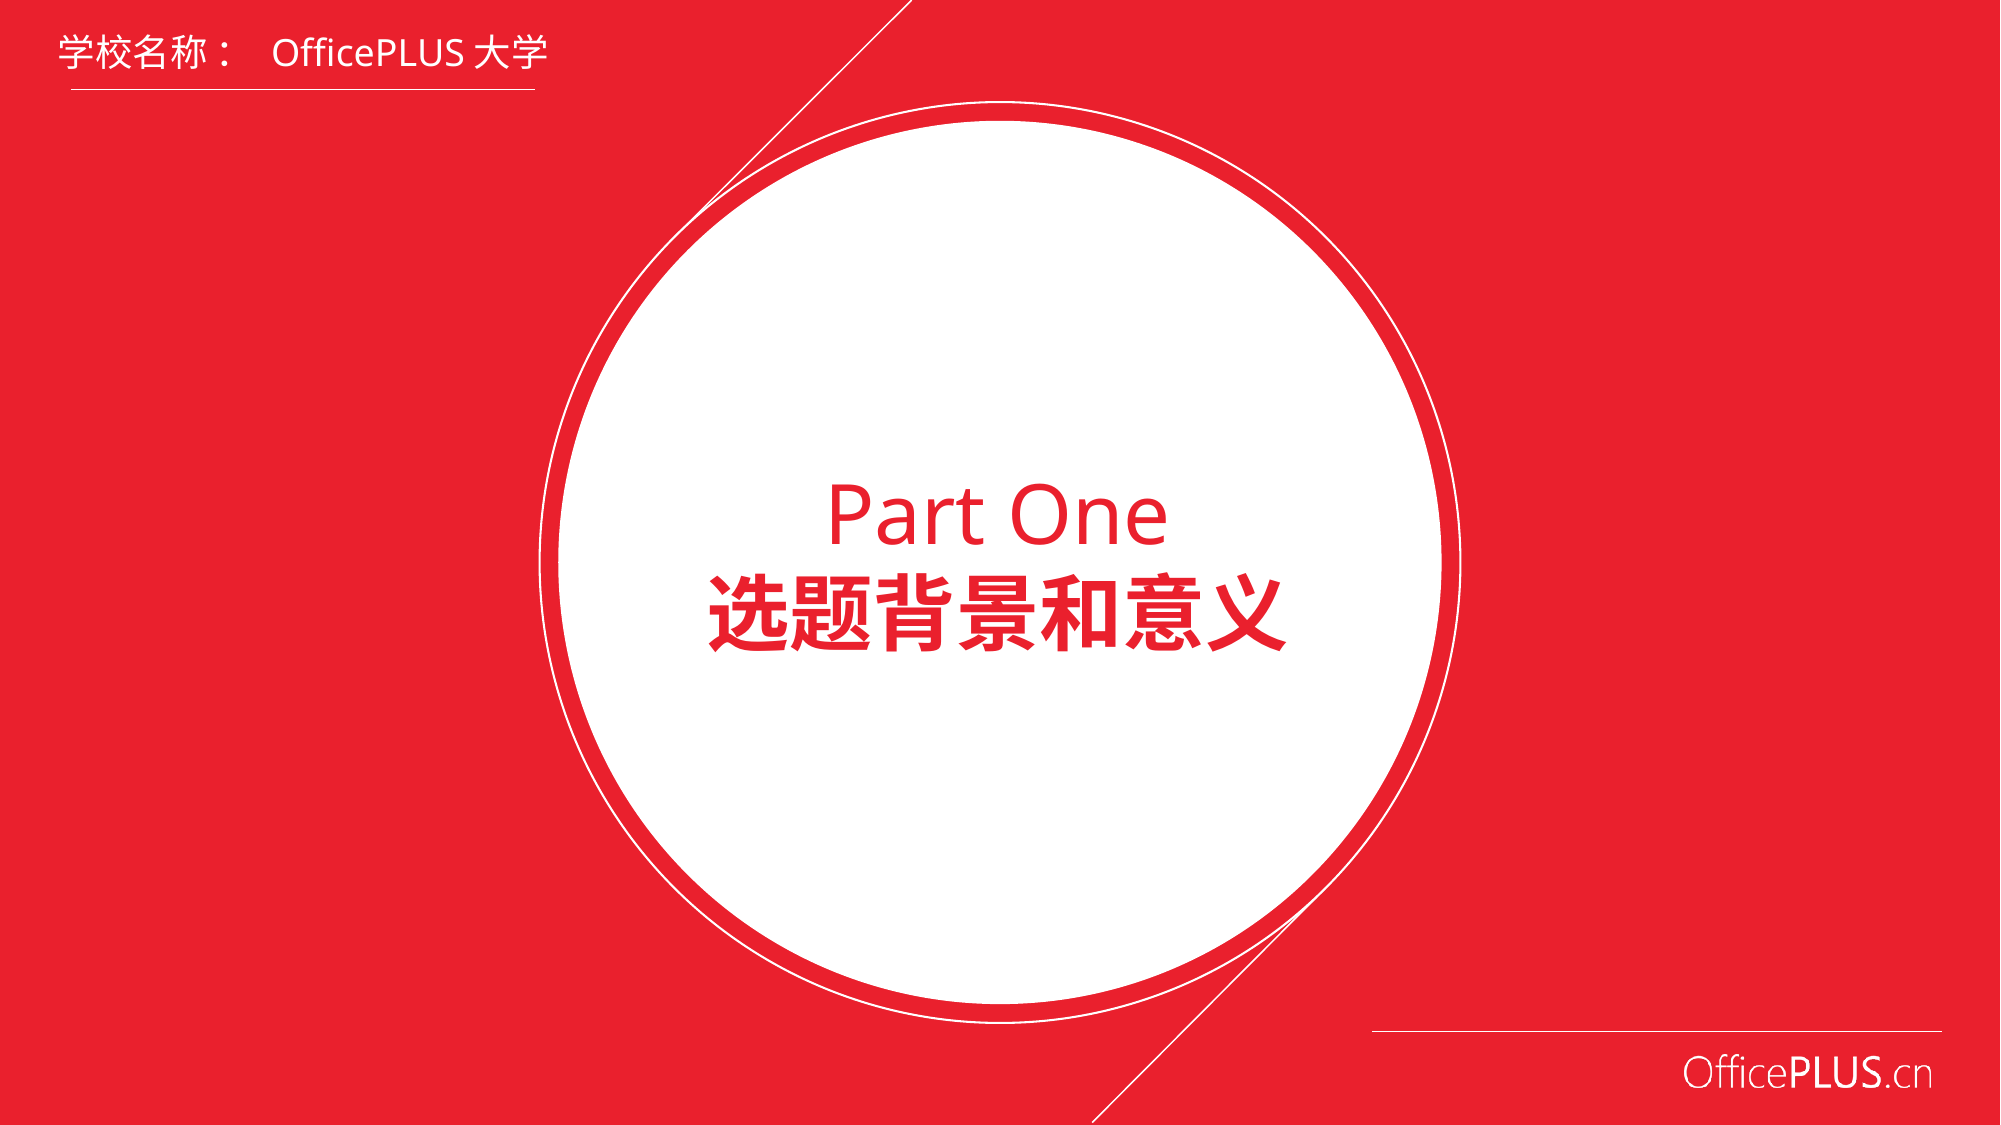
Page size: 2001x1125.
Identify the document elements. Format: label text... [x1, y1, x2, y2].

picture [1684, 1054, 1931, 1088]
text_box Part One 选题背景和意义 [691, 453, 1304, 669]
text_box 学校名称 ： OfficePLUS大学 [42, 21, 564, 82]
